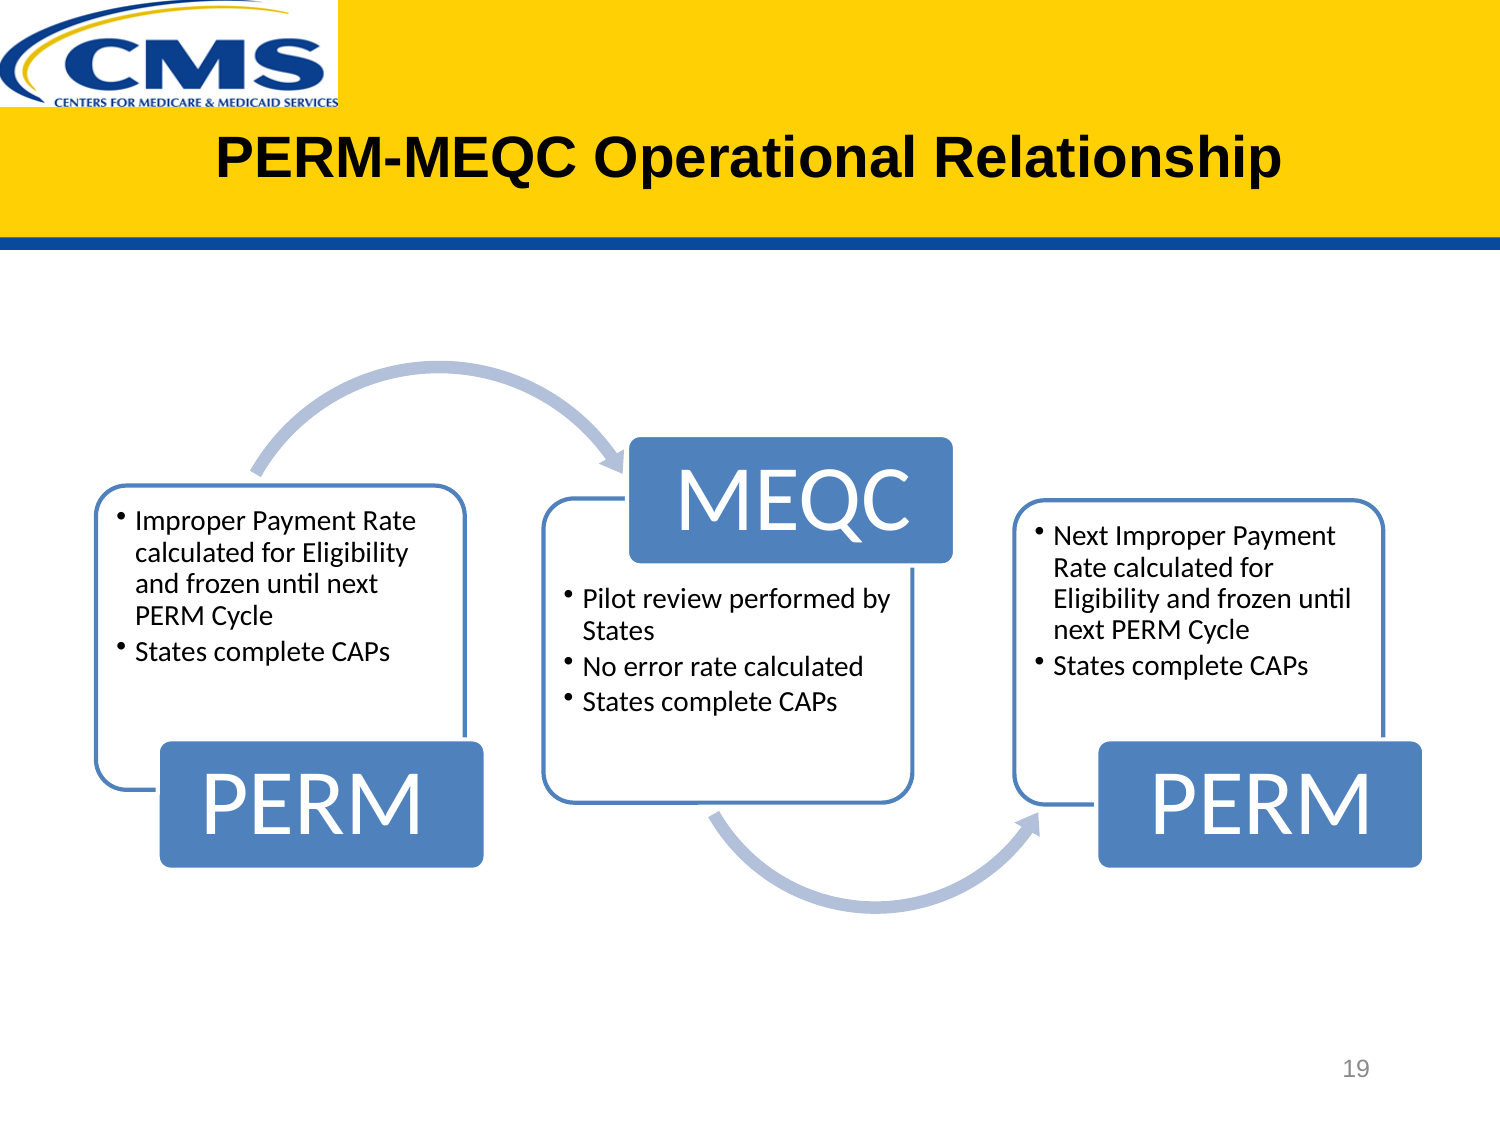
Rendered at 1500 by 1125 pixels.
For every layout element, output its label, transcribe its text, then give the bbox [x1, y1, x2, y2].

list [74, 299, 1426, 1006]
title PERM-MEQC Operational Relationship [0, 0, 1500, 238]
picture [0, 0, 338, 108]
slide_number 19 [1275, 1037, 1438, 1098]
